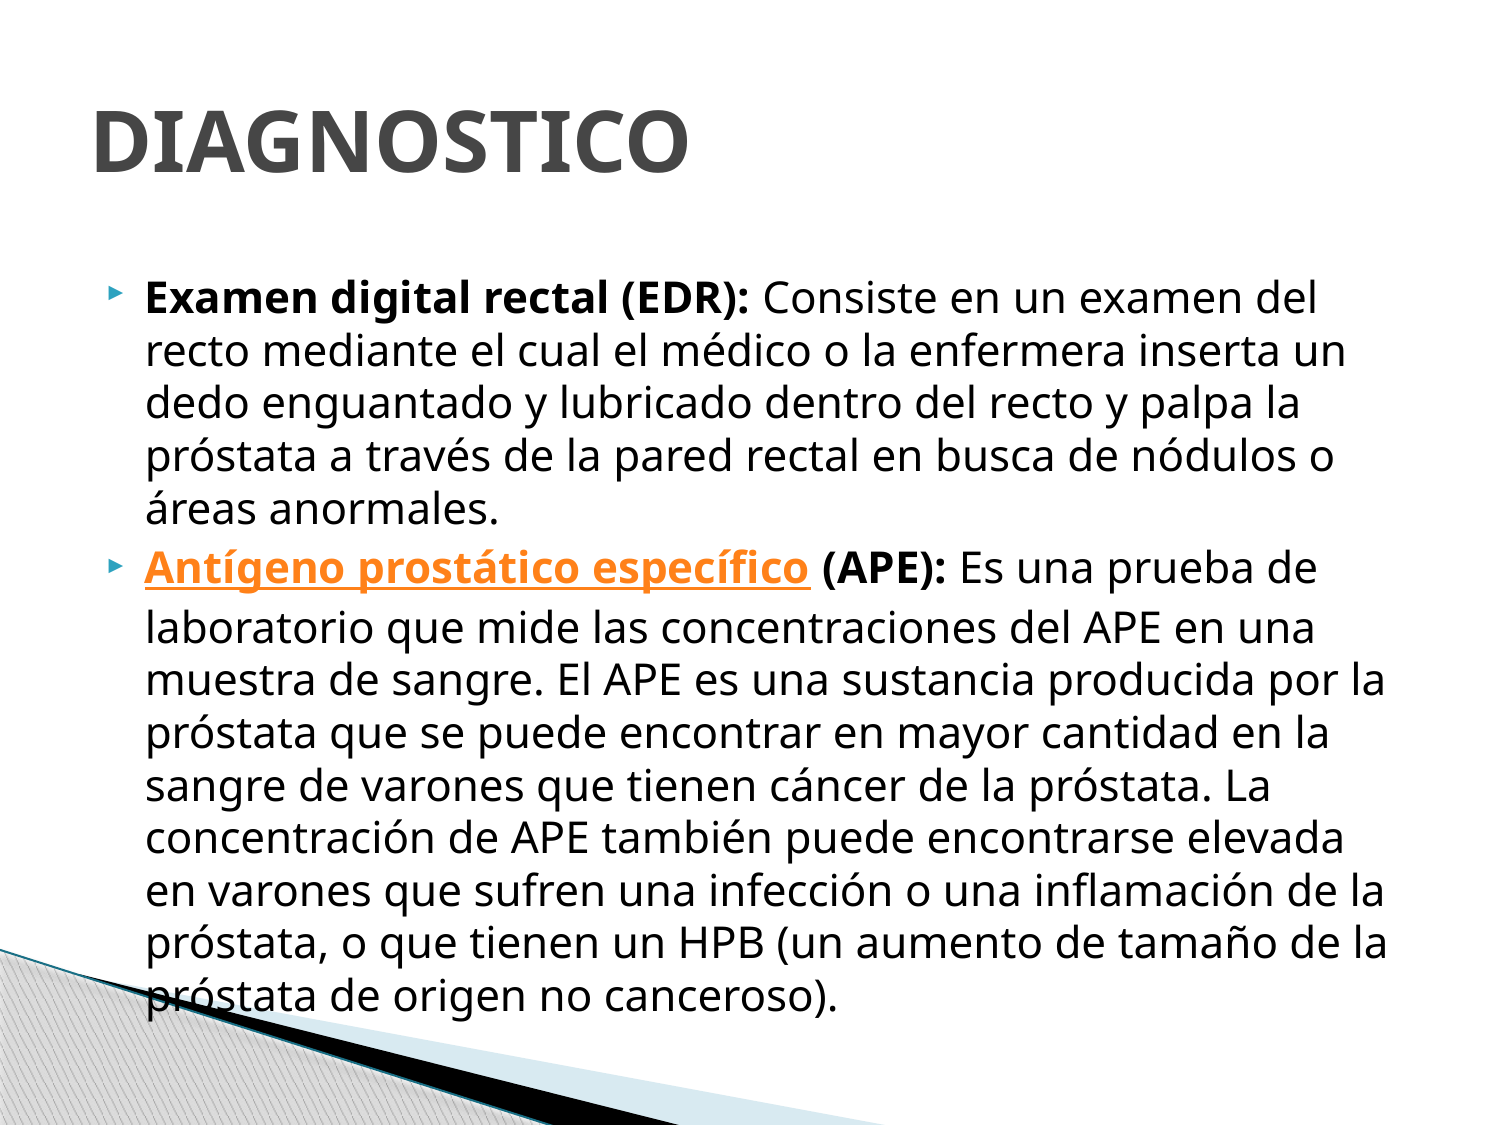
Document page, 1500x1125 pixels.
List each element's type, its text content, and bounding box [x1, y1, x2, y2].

list Examen digital rectal (EDR): Consiste en un examen del recto mediante el cual el médico o la enfermera inserta un dedo enguantado y lubricado dentro del recto y palpa la próstata a través de la pared rectal en busca de nódulos o áreas anormales. Antígeno prostático específico (APE): Es una prueba de laboratorio que mide las concentraciones del APE en una muestra de sangre. El APE es una sustancia producida por la próstata que se puede encontrar en mayor cantidad en la sangre de varones que tienen cáncer de la próstata. La concentración de APE también puede encontrarse elevada en varones que sufren una infección o una inflamación de la próstata, o que tienen un HPB (un aumento de tamaño de la próstata de origen no canceroso). [75, 262, 1425, 1035]
title DIAGNOSTICO [75, 45, 1425, 233]
